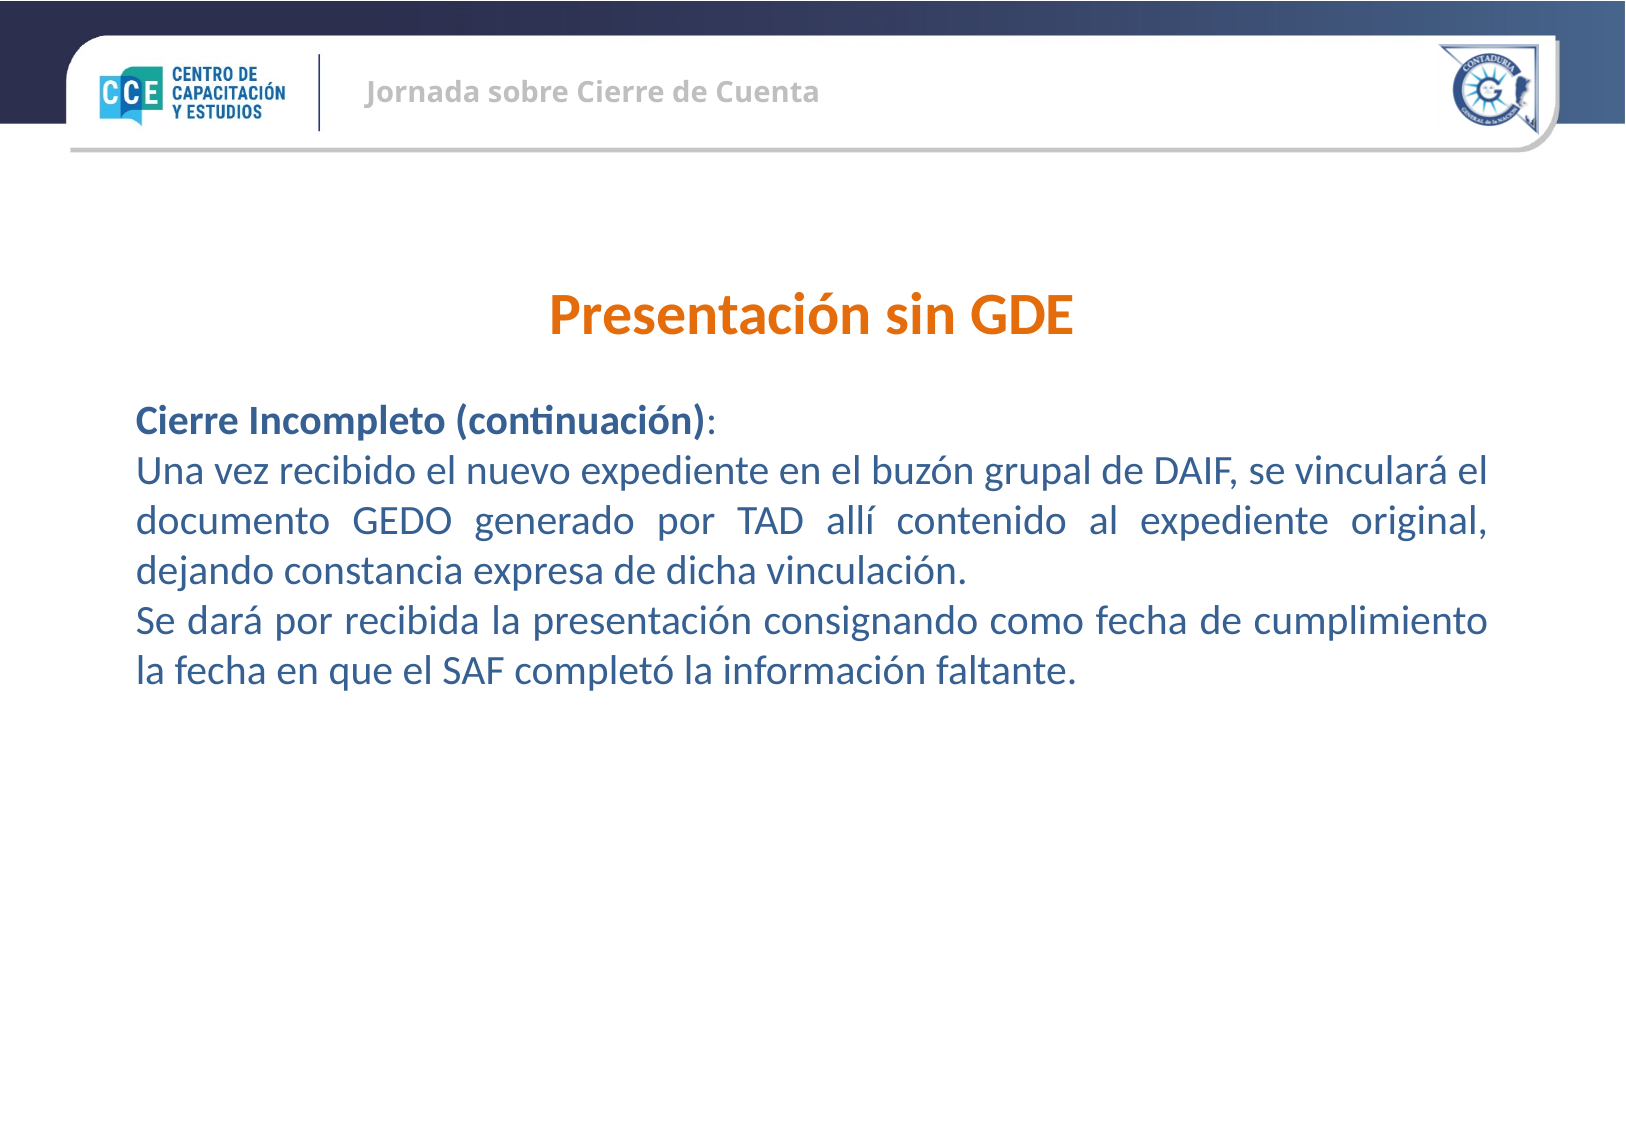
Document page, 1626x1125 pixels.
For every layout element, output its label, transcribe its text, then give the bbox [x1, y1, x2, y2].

picture [0, 1, 1625, 156]
list Cierre Incompleto (continuación): Una vez recibido el nuevo expediente en el buzón grupal de DAIF, se vinculará el documento GEDO generado por TAD allí contenido al expediente original, dejando constancia expresa de dicha vinculación. Se dará por recibida la presentación consignando como fecha de cumplimiento la fecha en que el SAF completó la información faltante. [121, 385, 1504, 915]
title Presentación sin GDE [0, 267, 1625, 355]
